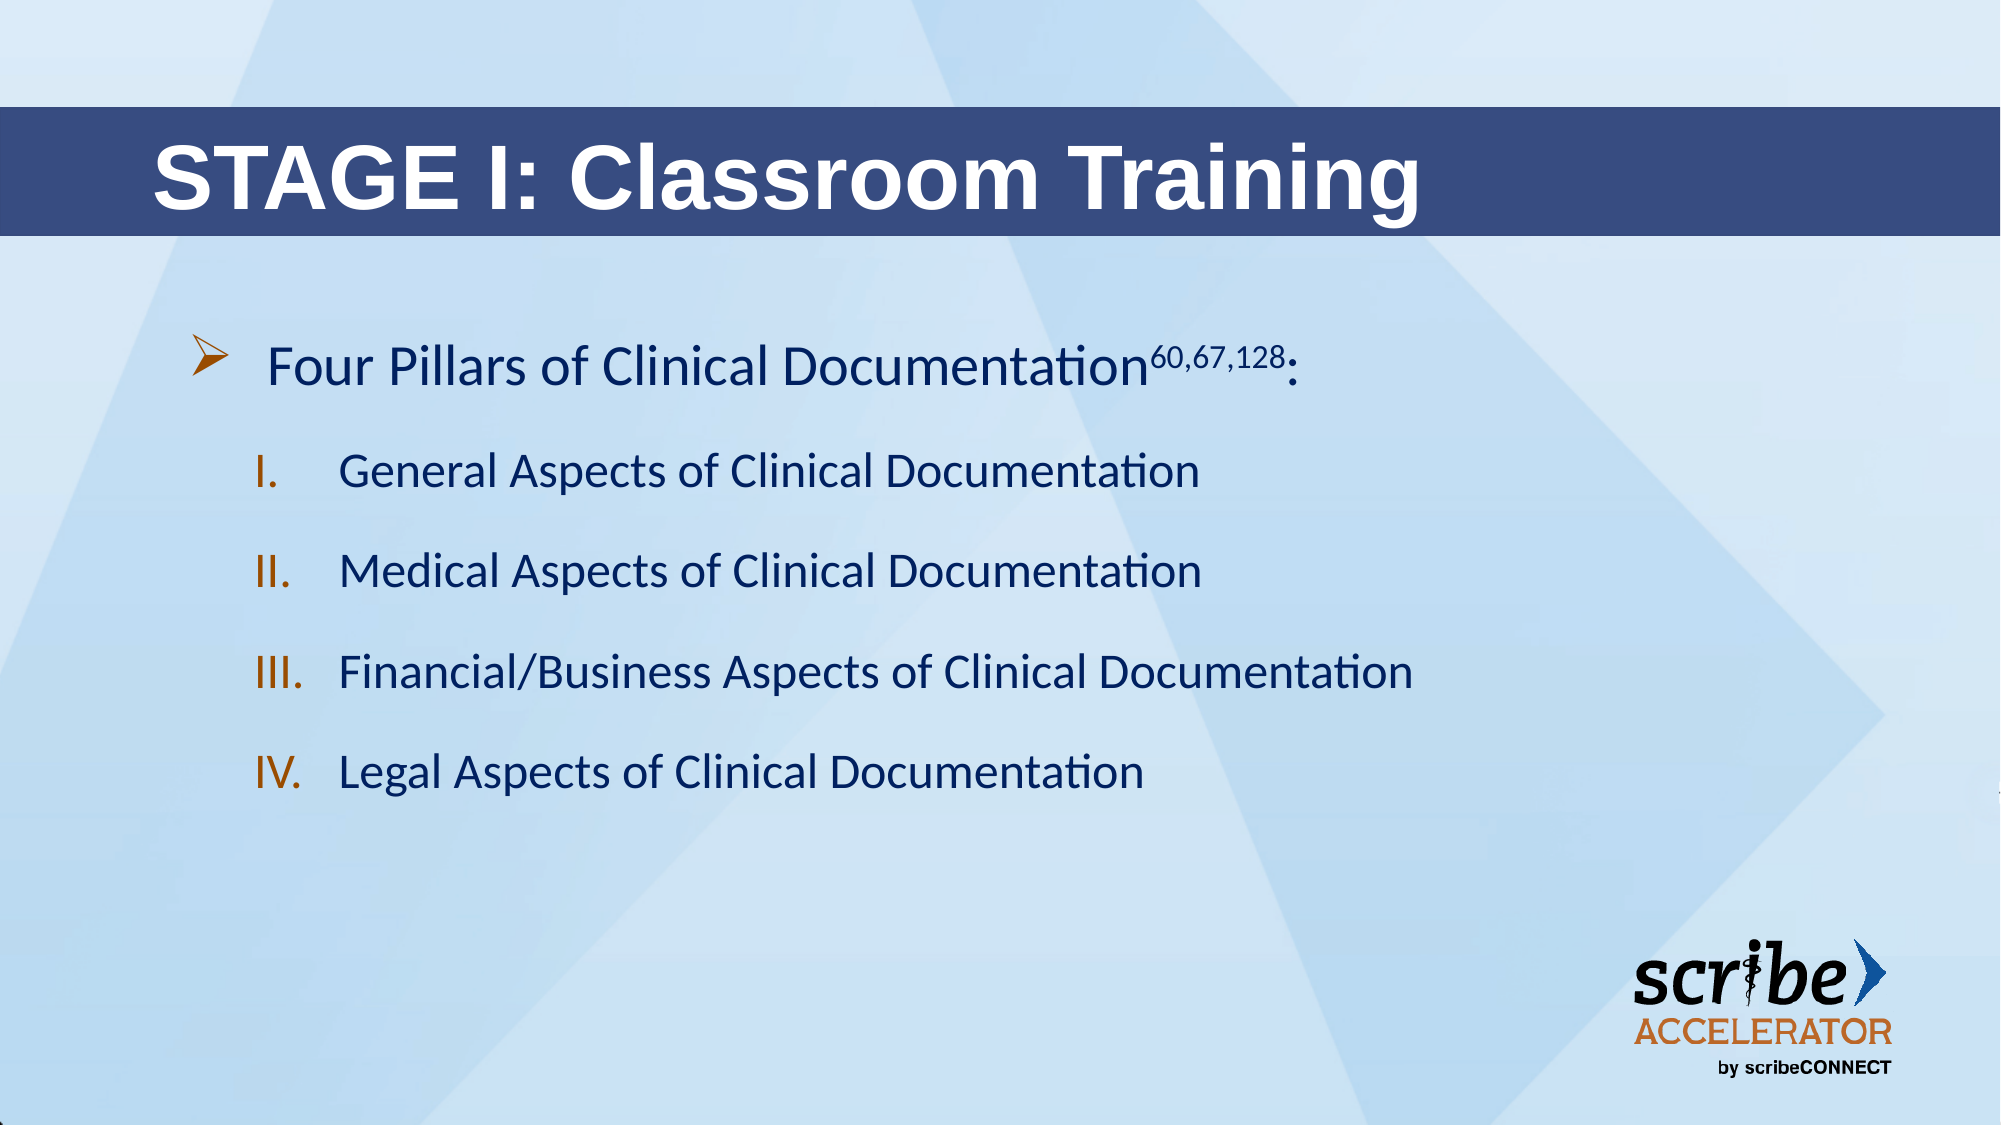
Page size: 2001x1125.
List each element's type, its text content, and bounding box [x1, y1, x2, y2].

text_box [1759, 956, 2000, 1125]
picture [0, 0, 2001, 107]
list Four Pillars of Clinical Documentation60,67,128: General Aspects of Clinical Documentation Medical Aspects of Clinical Documentation Financial/Business Aspects of Clinical Documentation Legal Aspects of Clinical Documentation [164, 289, 1836, 992]
picture [0, 236, 2001, 1125]
title STAGE I: Classroom Training [137, 70, 1863, 289]
